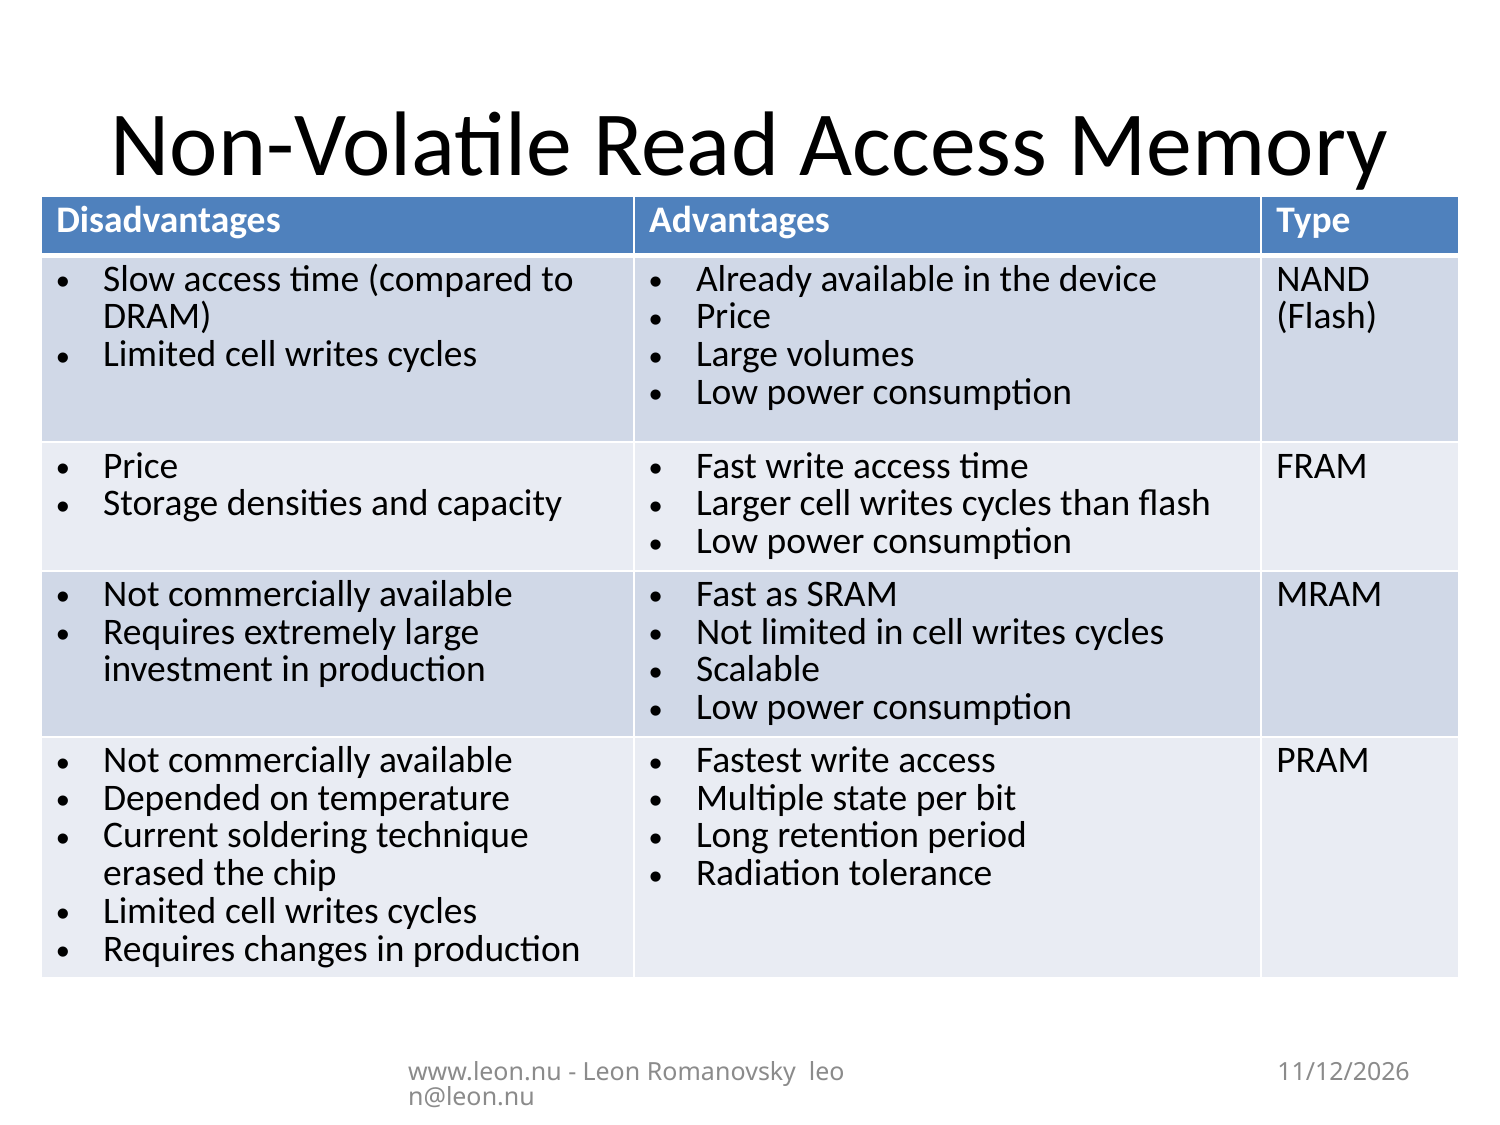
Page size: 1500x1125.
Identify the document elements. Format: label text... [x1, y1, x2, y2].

table_cell MRAM [1262, 572, 1458, 736]
table_cell NAND (Flash) [1262, 258, 1458, 441]
table_cell Already available in the device Price Large volumes Low power consumption [635, 258, 1260, 441]
table_cell Not commercially available Requires extremely large investment in production [42, 572, 633, 736]
table_cell Slow access time (compared to DRAM) Limited cell writes cycles [42, 258, 633, 441]
table_cell FRAM [1262, 443, 1458, 570]
table_header Type [1262, 197, 1458, 253]
table_cell Fast as SRAM Not limited in cell writes cycles Scalable Low power consumption [635, 572, 1260, 736]
table_header Disadvantages [42, 197, 633, 253]
table_cell Fast write access time Larger cell writes cycles than flash Low power consumption [635, 443, 1260, 570]
table_cell PRAM [1262, 738, 1458, 977]
footer www.leon.nu - Leon Romanovsky leon@leon.nu [512, 1042, 988, 1103]
title Non-Volatile Read Access Memory [75, 45, 1425, 195]
table_header Advantages [635, 197, 1260, 253]
table_cell Not commercially available Depended on temperature Current soldering technique erased the chip Limited cell writes cycles Requires changes in production [42, 738, 633, 977]
table_cell Fastest write access Multiple state per bit Long retention period Radiation tolerance [635, 738, 1260, 977]
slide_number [1074, 1042, 1425, 1103]
table_cell Price Storage densities and capacity [42, 443, 633, 570]
